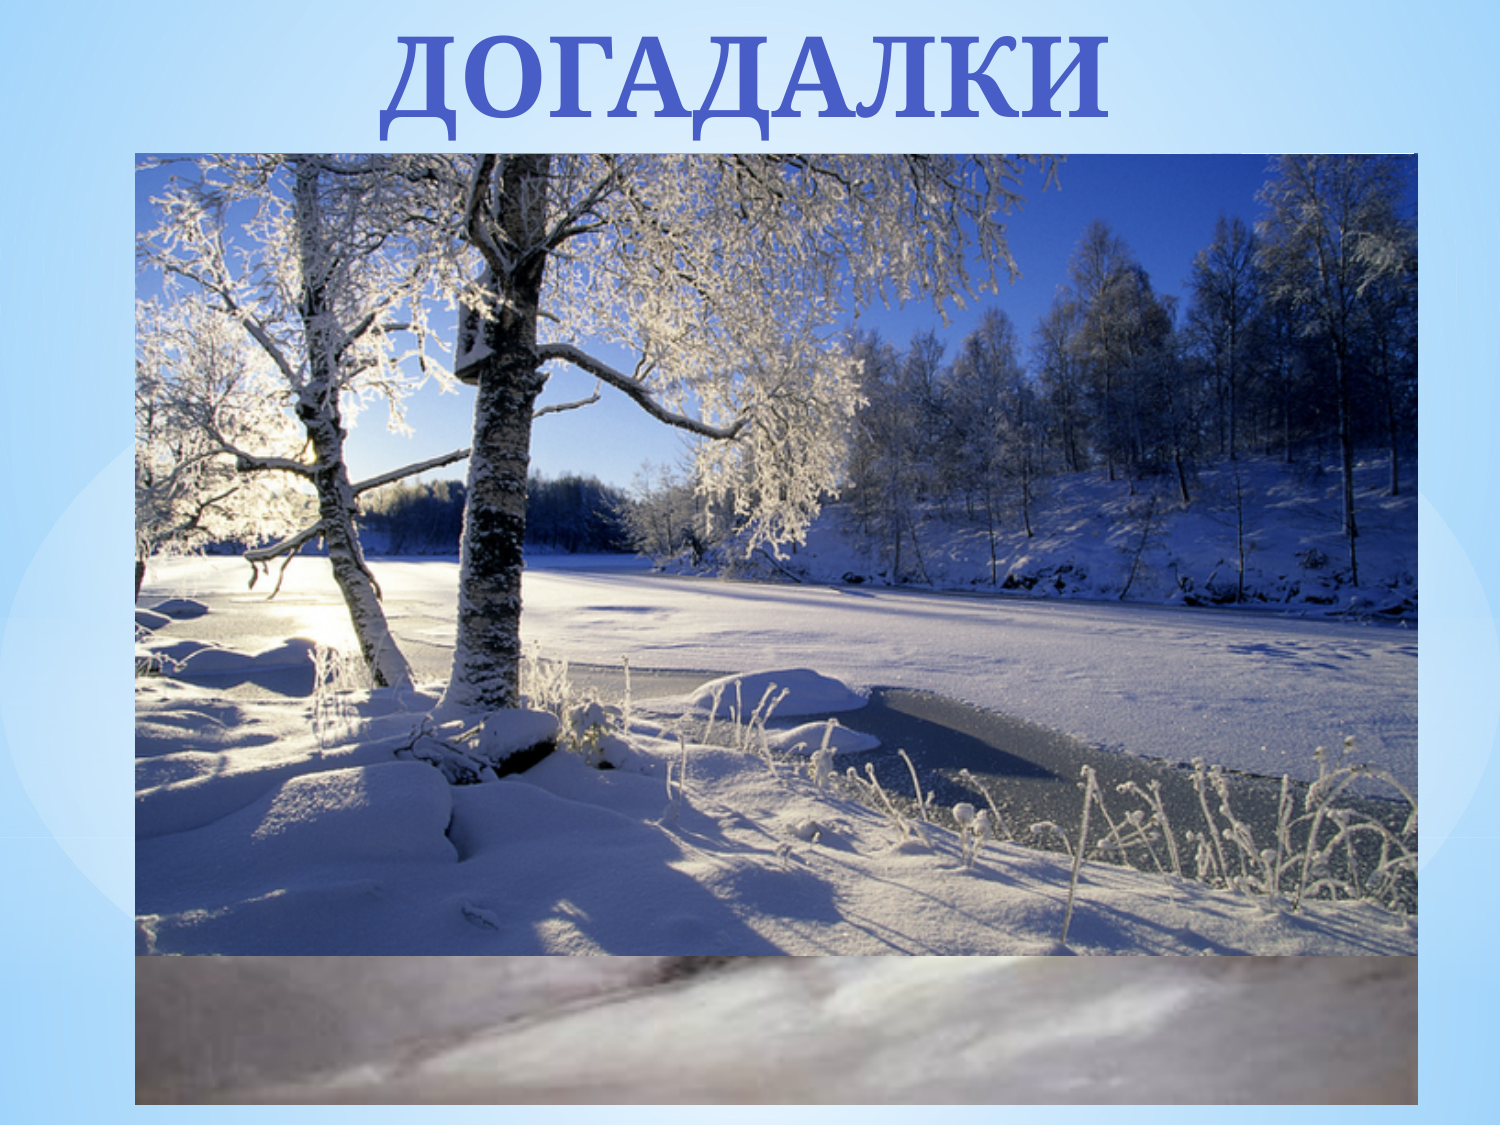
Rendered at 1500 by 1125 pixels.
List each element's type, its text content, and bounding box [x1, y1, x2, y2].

picture [135, 153, 1419, 1105]
text_box ДОГАДАЛКИ [364, 0, 1127, 148]
